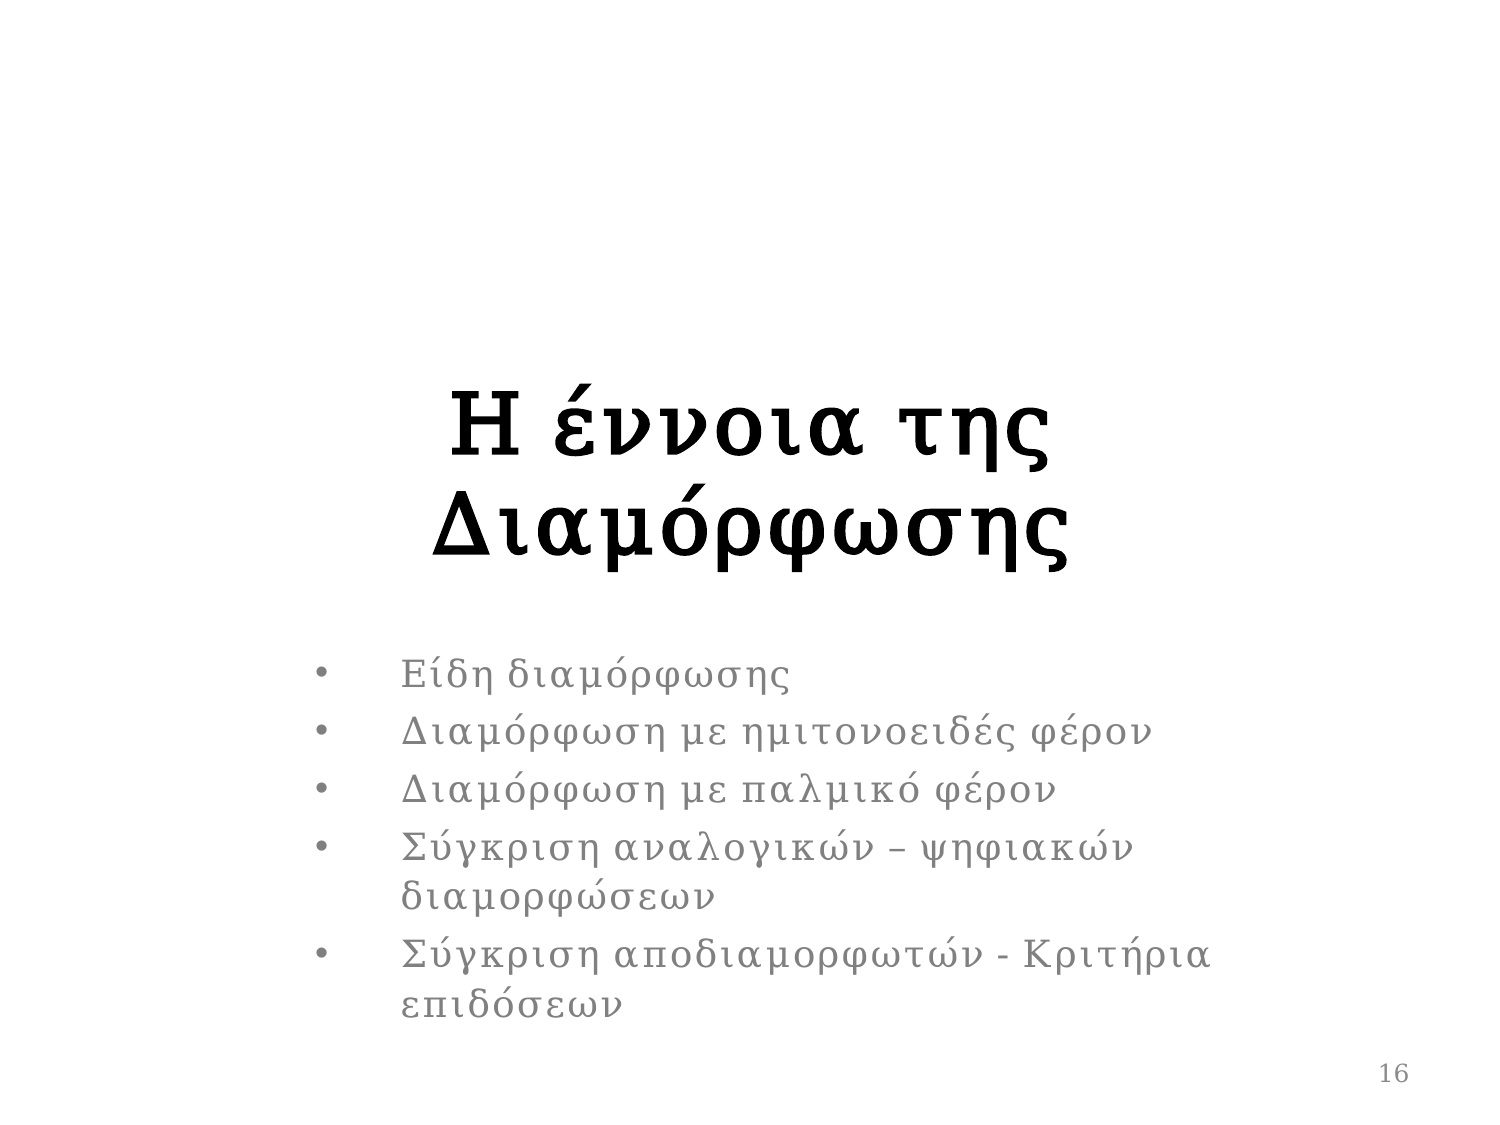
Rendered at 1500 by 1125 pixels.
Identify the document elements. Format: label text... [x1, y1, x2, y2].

slide_number 16 [1074, 1042, 1425, 1103]
subtitle Είδη διαμόρφωσης Διαμόρφωση με ημιτονοειδές φέρον Διαμόρφωση με παλμικό φέρον Σύγκριση αναλογικών – ψηφιακών διαμορφώσεων Σύγκριση αποδιαμορφωτών - Κριτήρια επιδόσεων [225, 637, 1275, 925]
title Η έννοια της Διαμόρφωσης [112, 349, 1388, 591]
